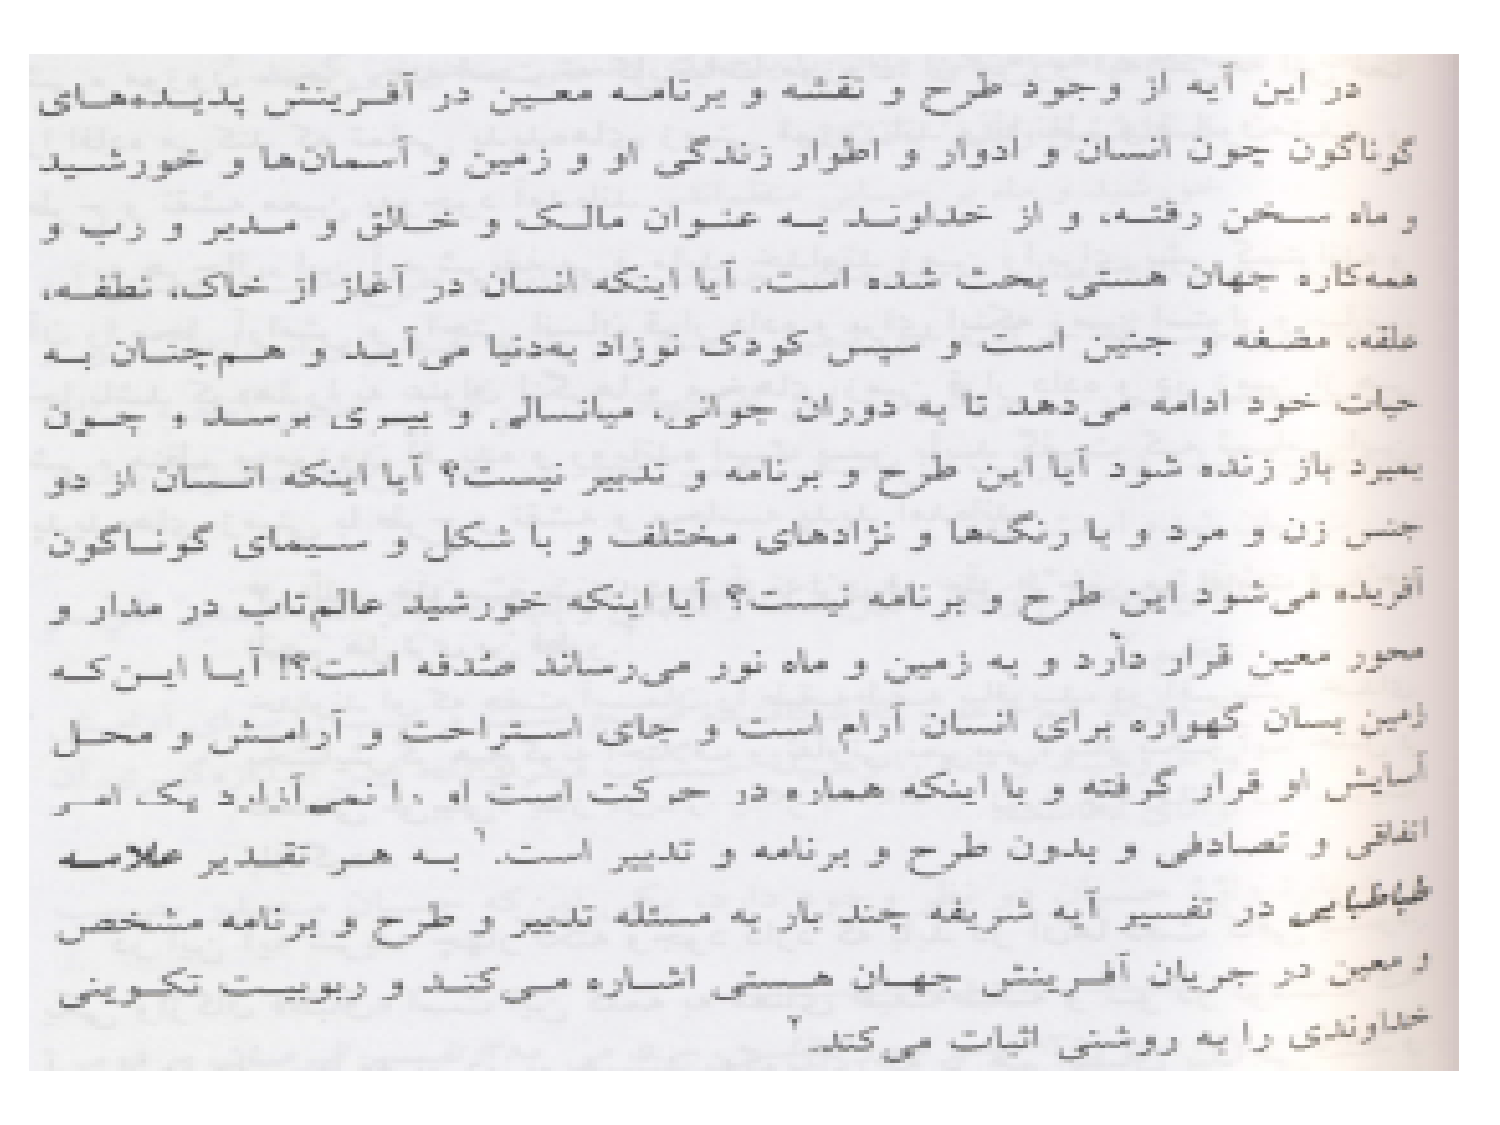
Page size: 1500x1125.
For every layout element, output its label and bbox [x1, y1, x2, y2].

picture [29, 54, 1459, 1071]
